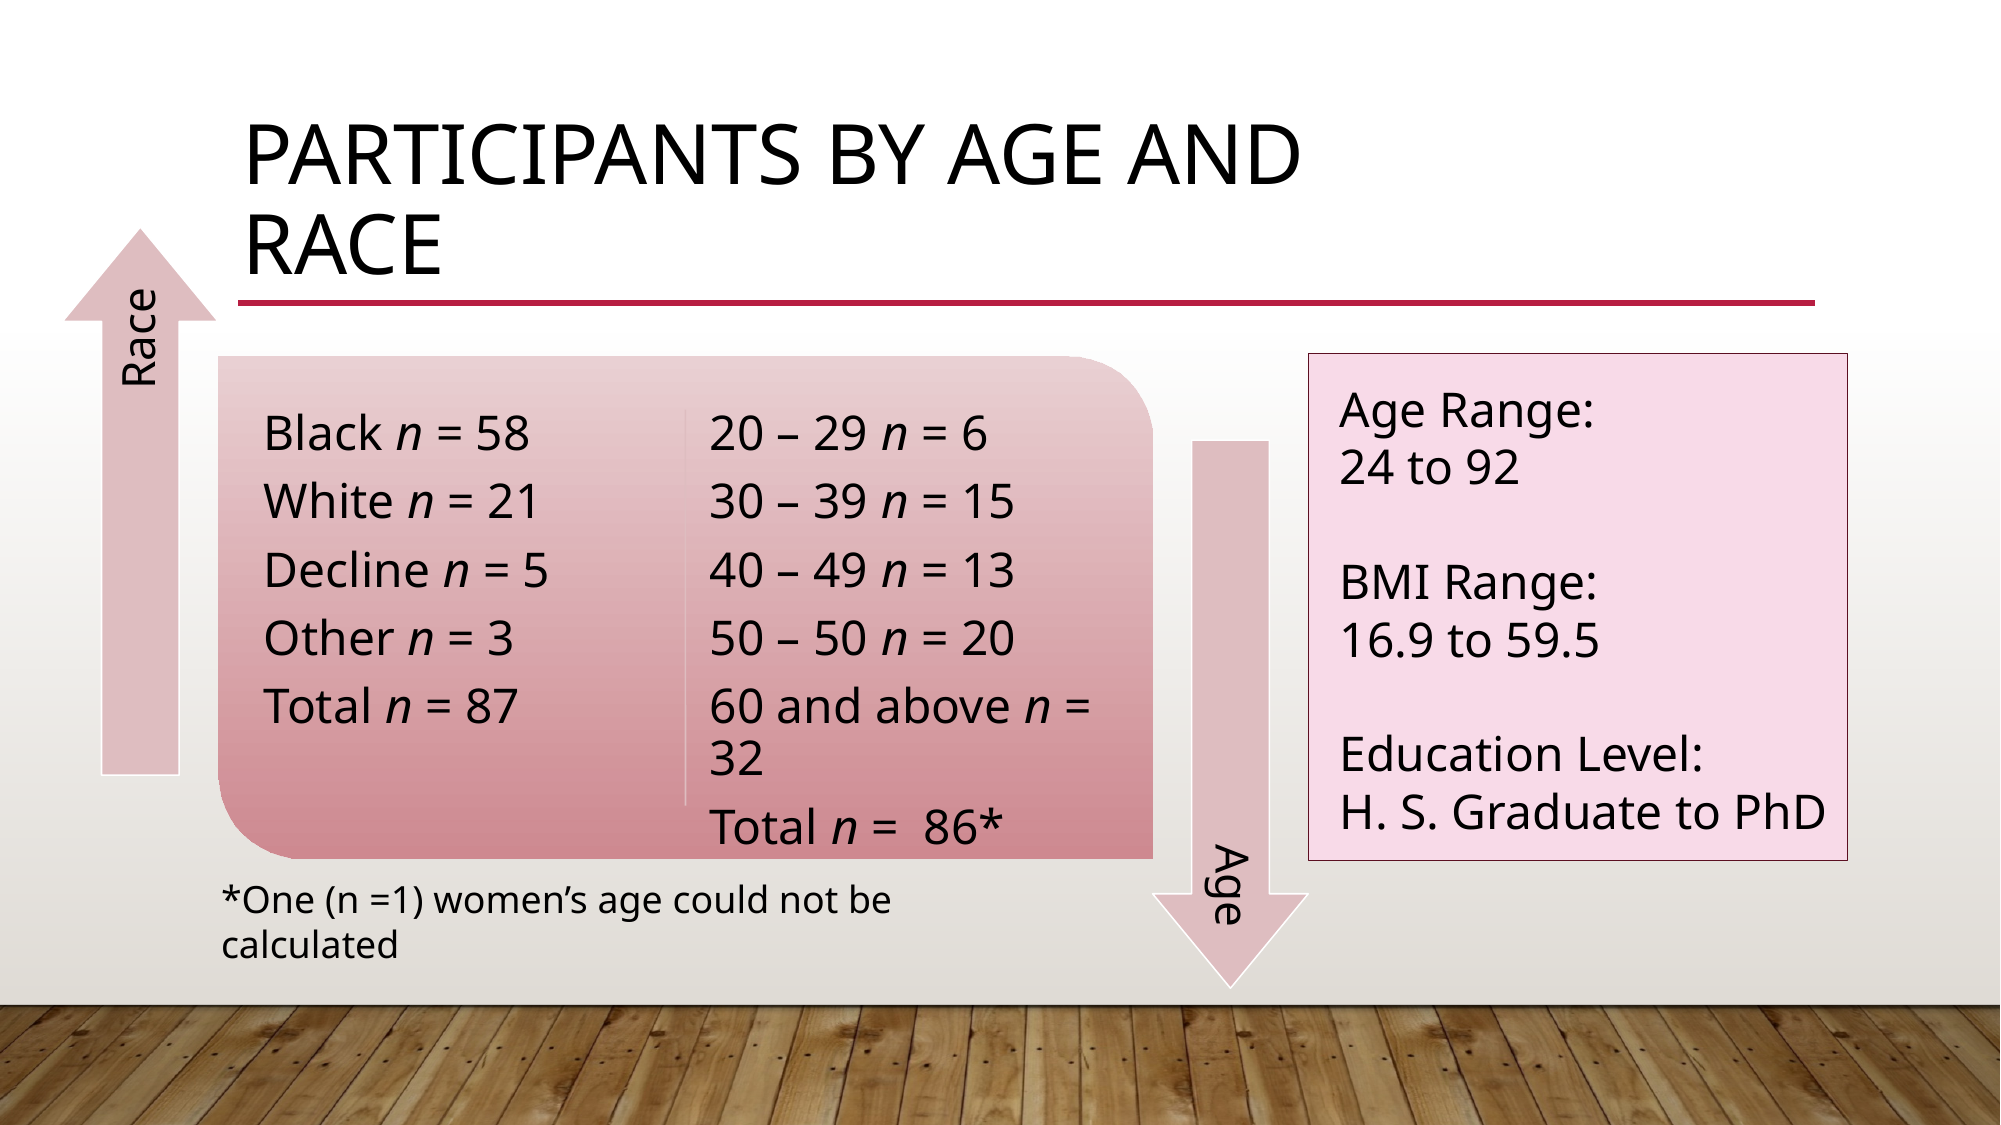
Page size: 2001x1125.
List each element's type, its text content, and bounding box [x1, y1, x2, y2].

text_box [1309, 352, 1849, 862]
picture [0, 1005, 2000, 1125]
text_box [62, 197, 1309, 1018]
text_box Age Range: 24 to 92 BMI Range: 16.9 to 59.5 Education Level: H. S. Graduate to PhD [1325, 371, 1846, 892]
title Participants by age and race [227, 81, 1511, 323]
